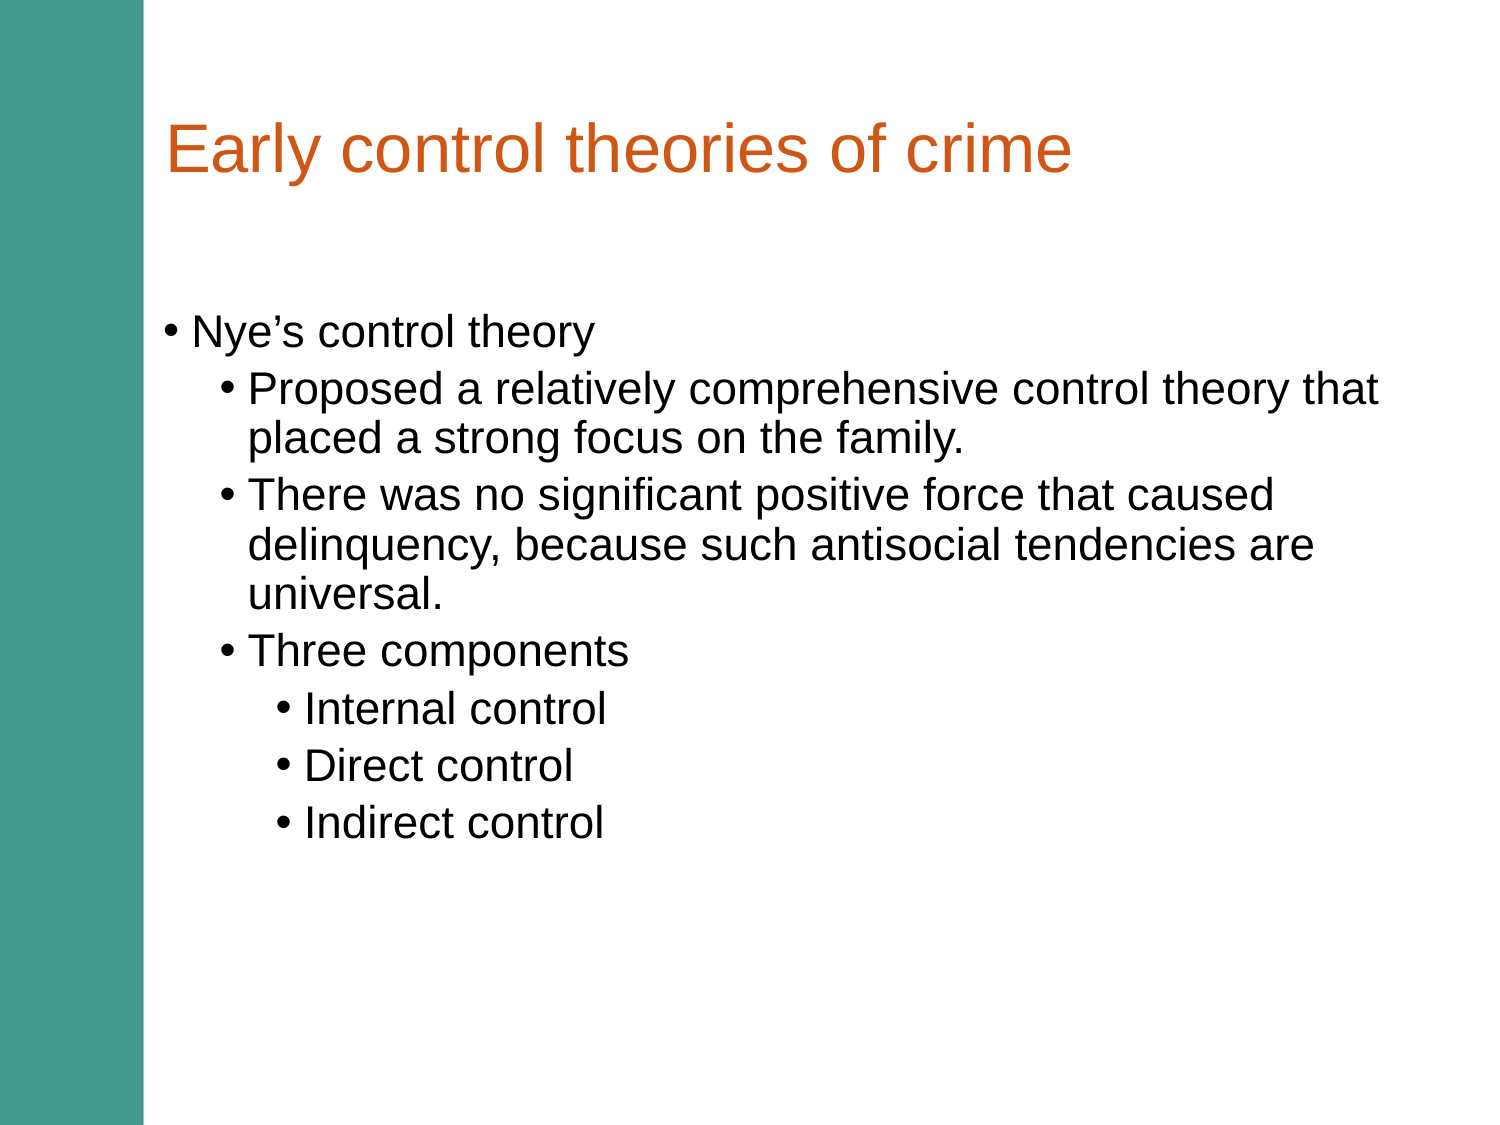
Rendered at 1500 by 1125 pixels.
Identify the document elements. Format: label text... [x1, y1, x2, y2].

list Nye’s control theory Proposed a relatively comprehensive control theory that placed a strong focus on the family. There was no significant positive force that caused delinquency, because such antisocial tendencies are universal. Three components Internal control Direct control Indirect control [148, 299, 1442, 1014]
picture [0, 0, 1500, 1125]
title Early control theories of crime [150, 87, 1444, 214]
